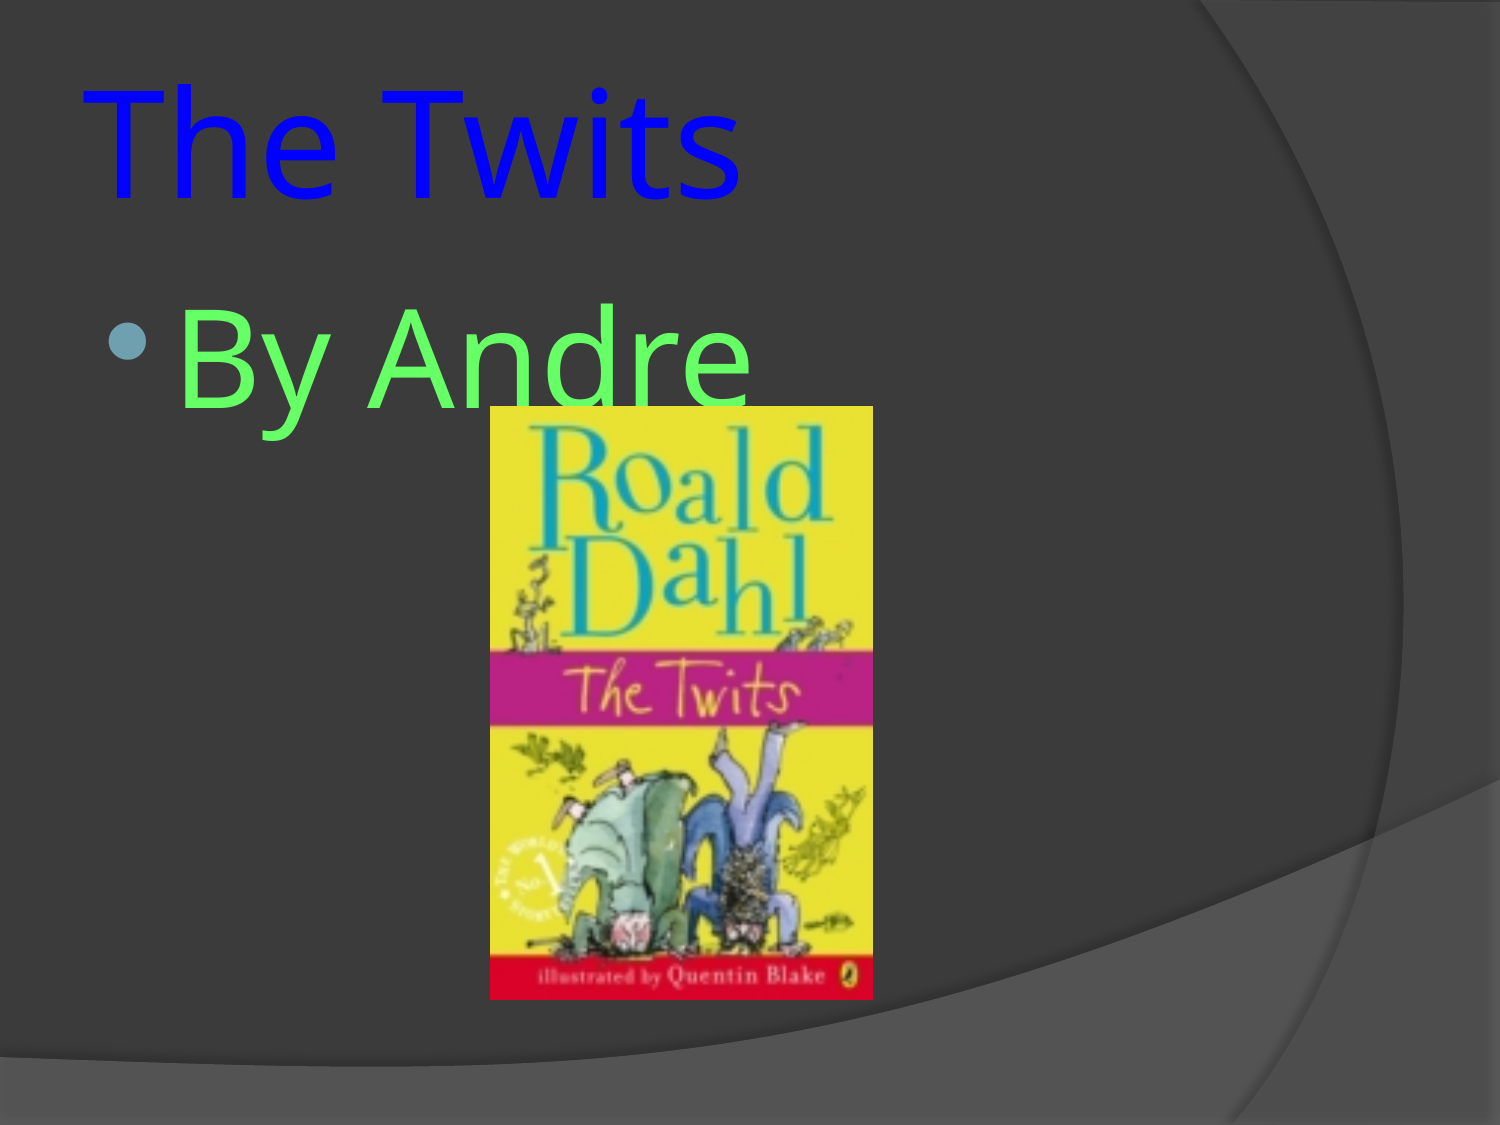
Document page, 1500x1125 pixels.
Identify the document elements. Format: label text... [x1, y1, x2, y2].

picture [489, 405, 873, 1000]
title The Twits [75, 45, 1300, 233]
list By Andre [88, 264, 1314, 1007]
